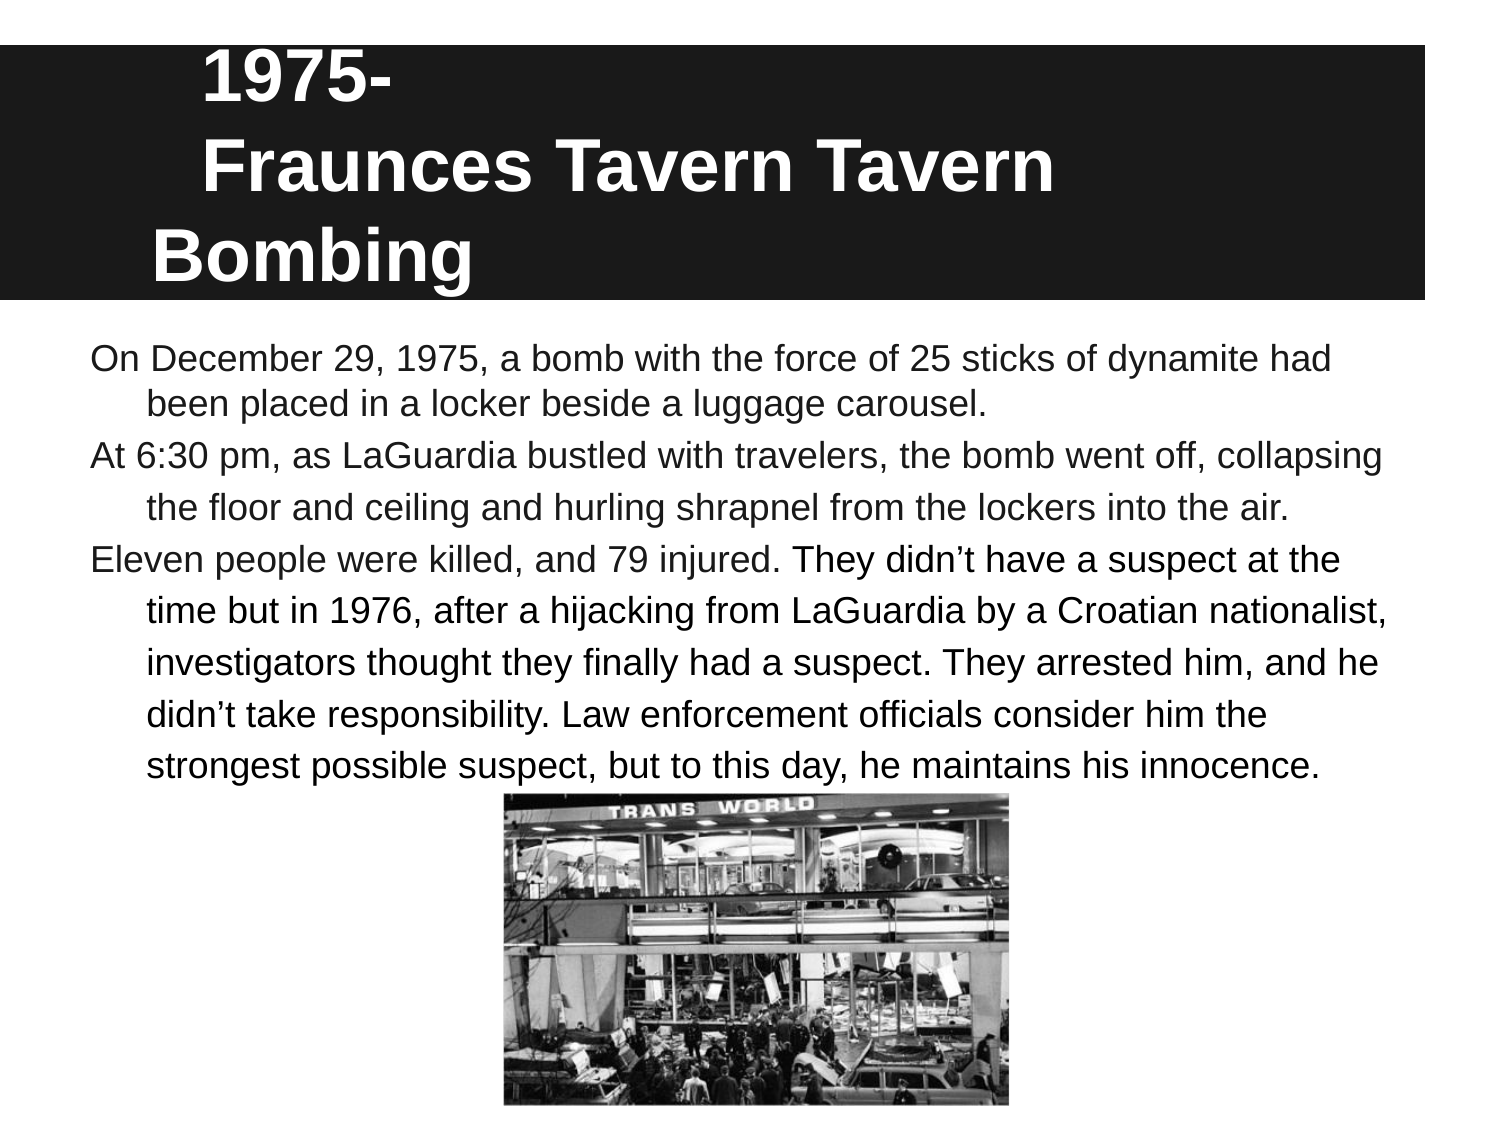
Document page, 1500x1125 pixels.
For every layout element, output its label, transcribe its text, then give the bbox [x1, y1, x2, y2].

title 1975- Fraunces Tavern Tavern Bombing [136, 108, 1377, 312]
text_box [503, 793, 1010, 1106]
list On December 29, 1975, a bomb with the force of 25 sticks of dynamite had been placed in a locker beside a luggage carousel. At 6:30 pm, as LaGuardia bustled with travelers, the bomb went off, collapsing the floor and ceiling and hurling shrapnel from the lockers into the air. Eleven people were killed, and 79 injured. They didn’t have a suspect at the time but in 1976, after a hijacking from LaGuardia by a Croatian nationalist, investigators thought they finally had a suspect. They arrested him, and he didn’t take responsibility. Law enforcement officials consider him the strongest possible suspect, but to this day, he maintains his innocence. [75, 319, 1425, 1078]
